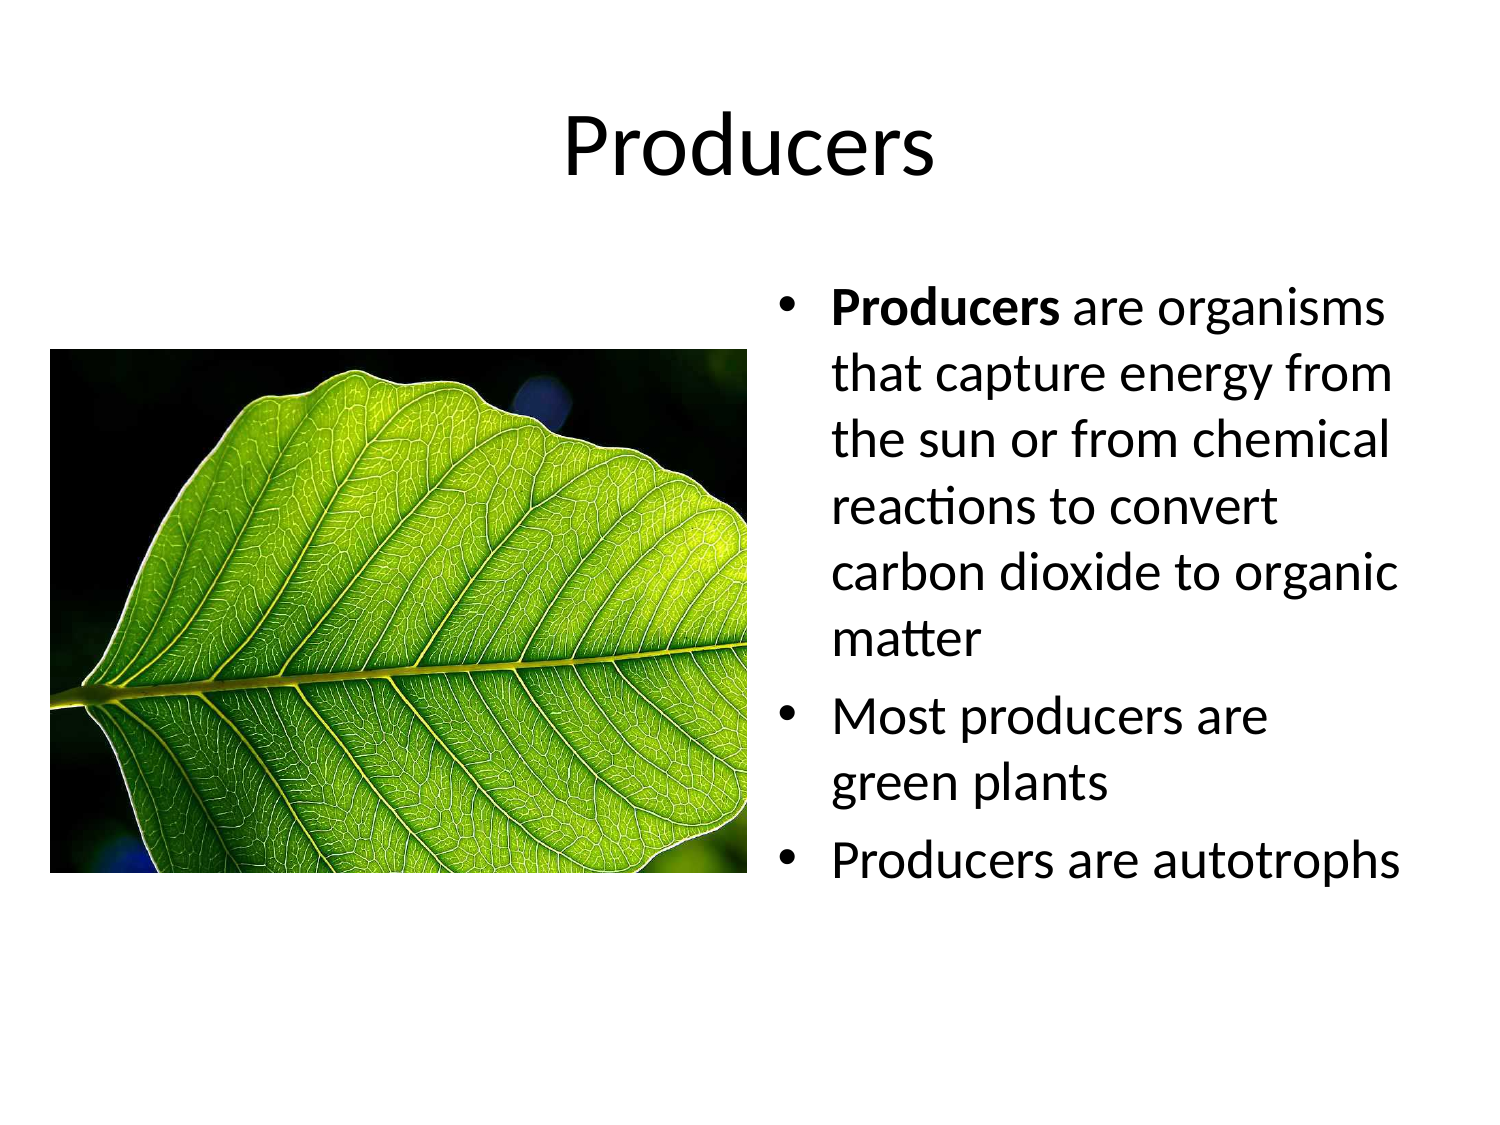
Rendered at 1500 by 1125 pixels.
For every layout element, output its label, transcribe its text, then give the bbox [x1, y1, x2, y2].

title Producers [75, 45, 1425, 233]
picture [49, 349, 747, 873]
list Producers are organisms that capture energy from the sun or from chemical reactions to convert carbon dioxide to organic matter Most producers are green plants Producers are autotrophs [762, 262, 1425, 1005]
